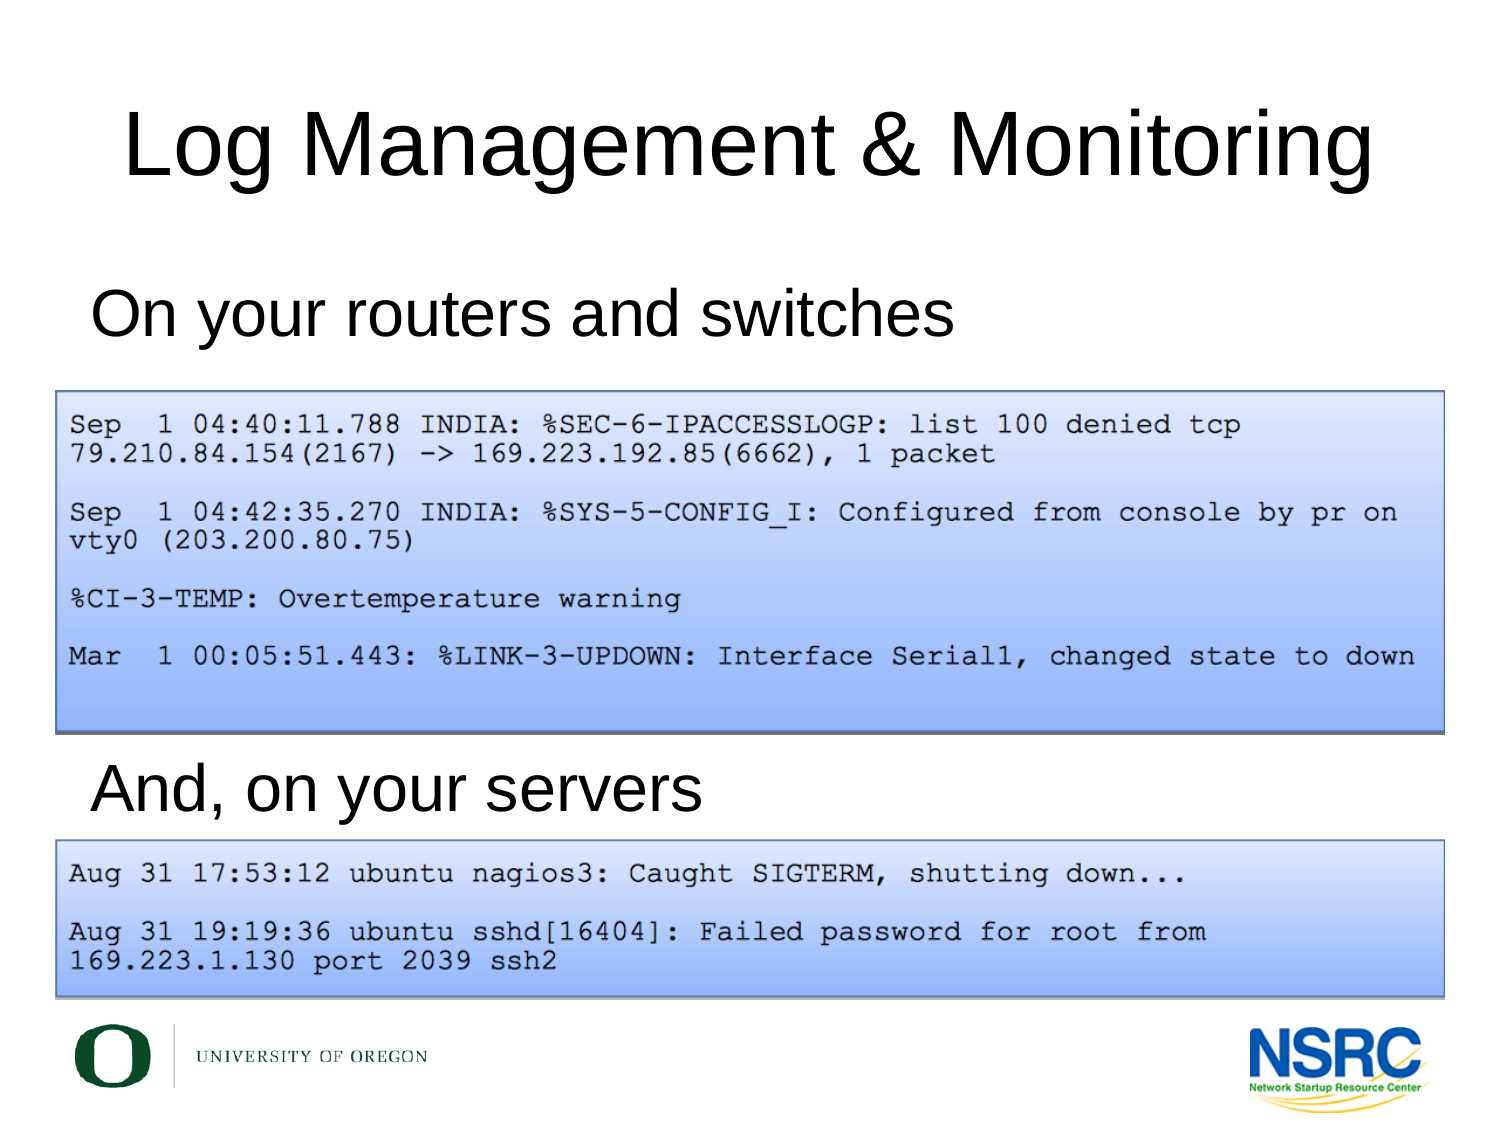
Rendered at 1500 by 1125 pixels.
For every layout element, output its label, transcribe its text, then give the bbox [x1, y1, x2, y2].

picture [1250, 1027, 1430, 1113]
picture [75, 1024, 427, 1088]
title Log Management & Monitoring [75, 45, 1425, 233]
list On your routers and switches [75, 262, 1425, 388]
text_box And, on your servers [74, 745, 1425, 837]
picture [54, 390, 1445, 735]
picture [54, 839, 1445, 1001]
